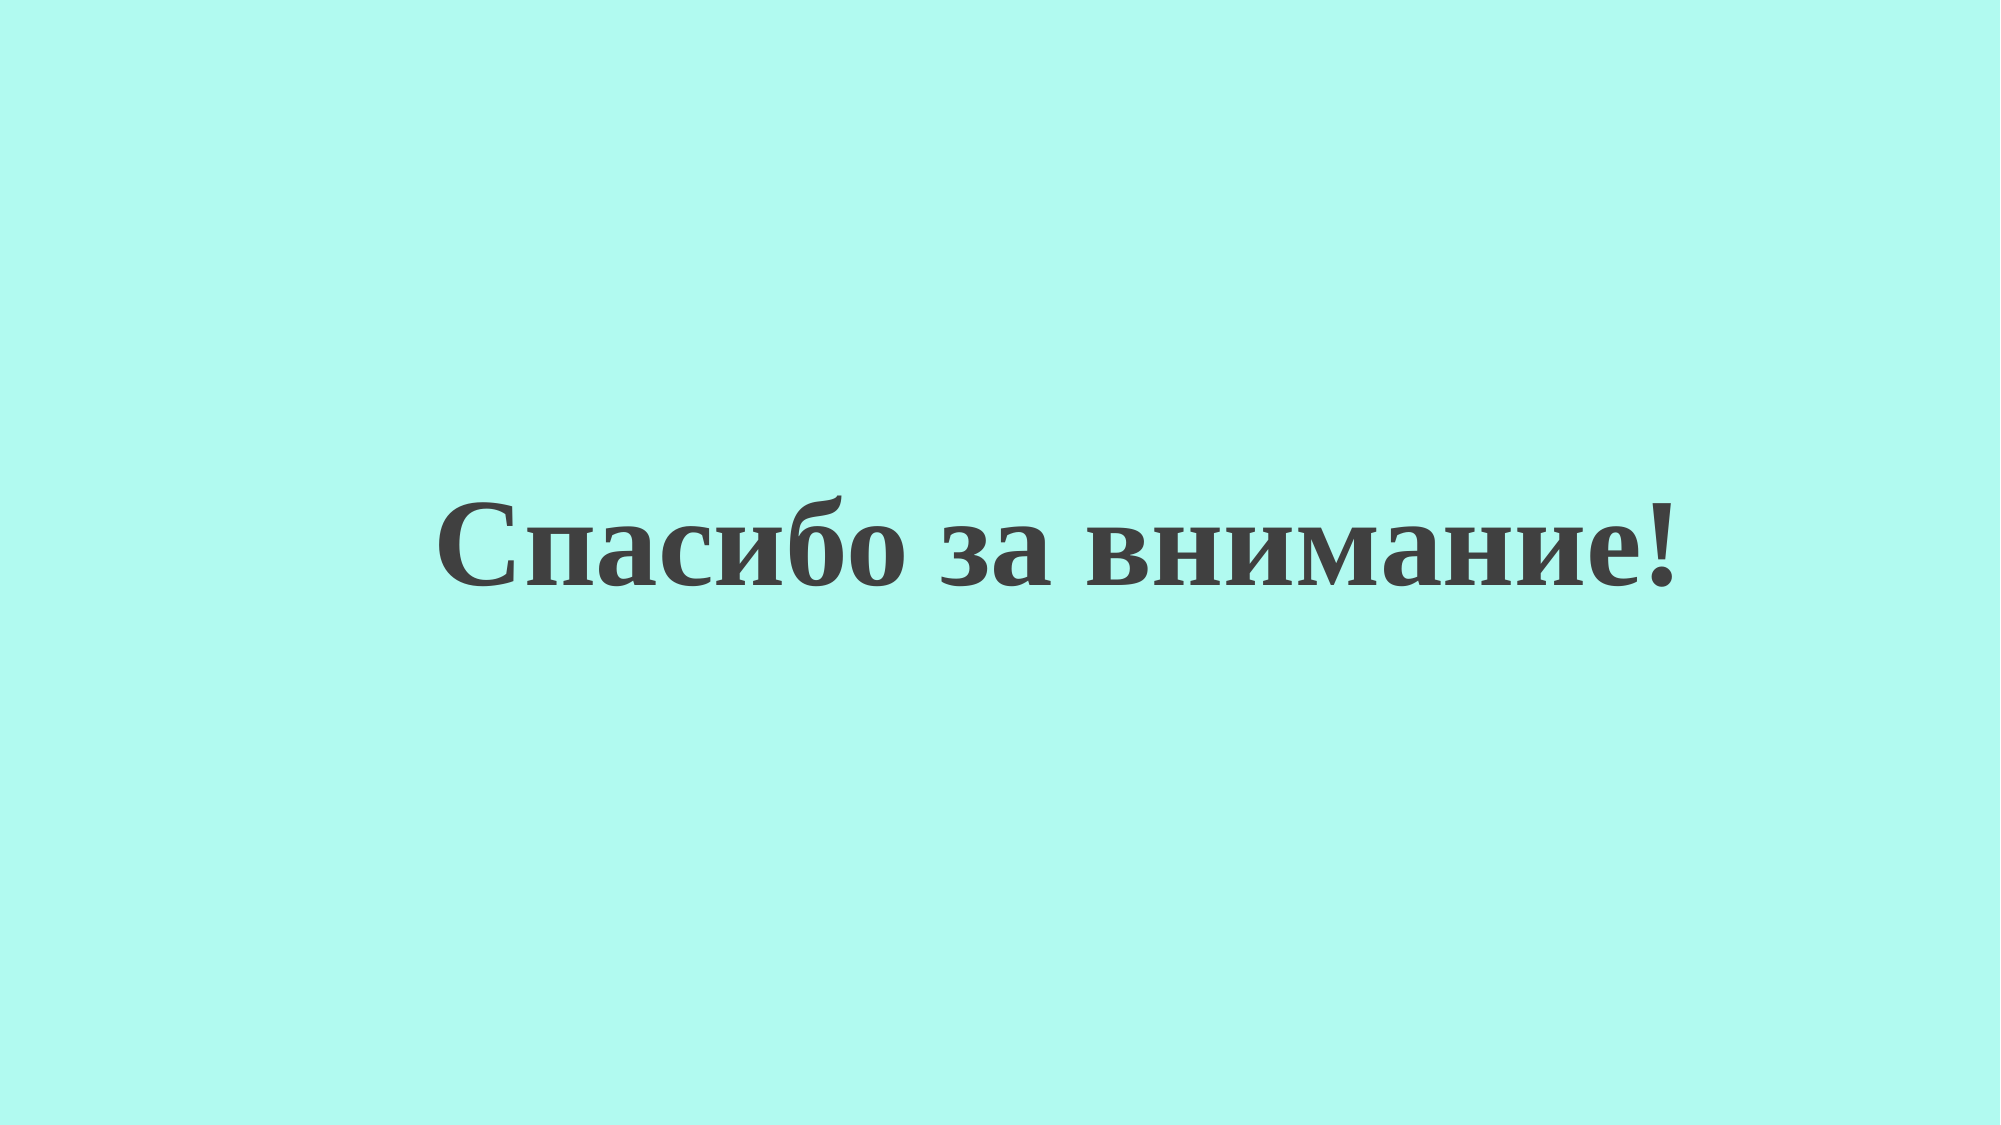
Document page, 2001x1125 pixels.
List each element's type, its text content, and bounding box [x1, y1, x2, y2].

list Спасибо за внимание! [196, 299, 1922, 1014]
